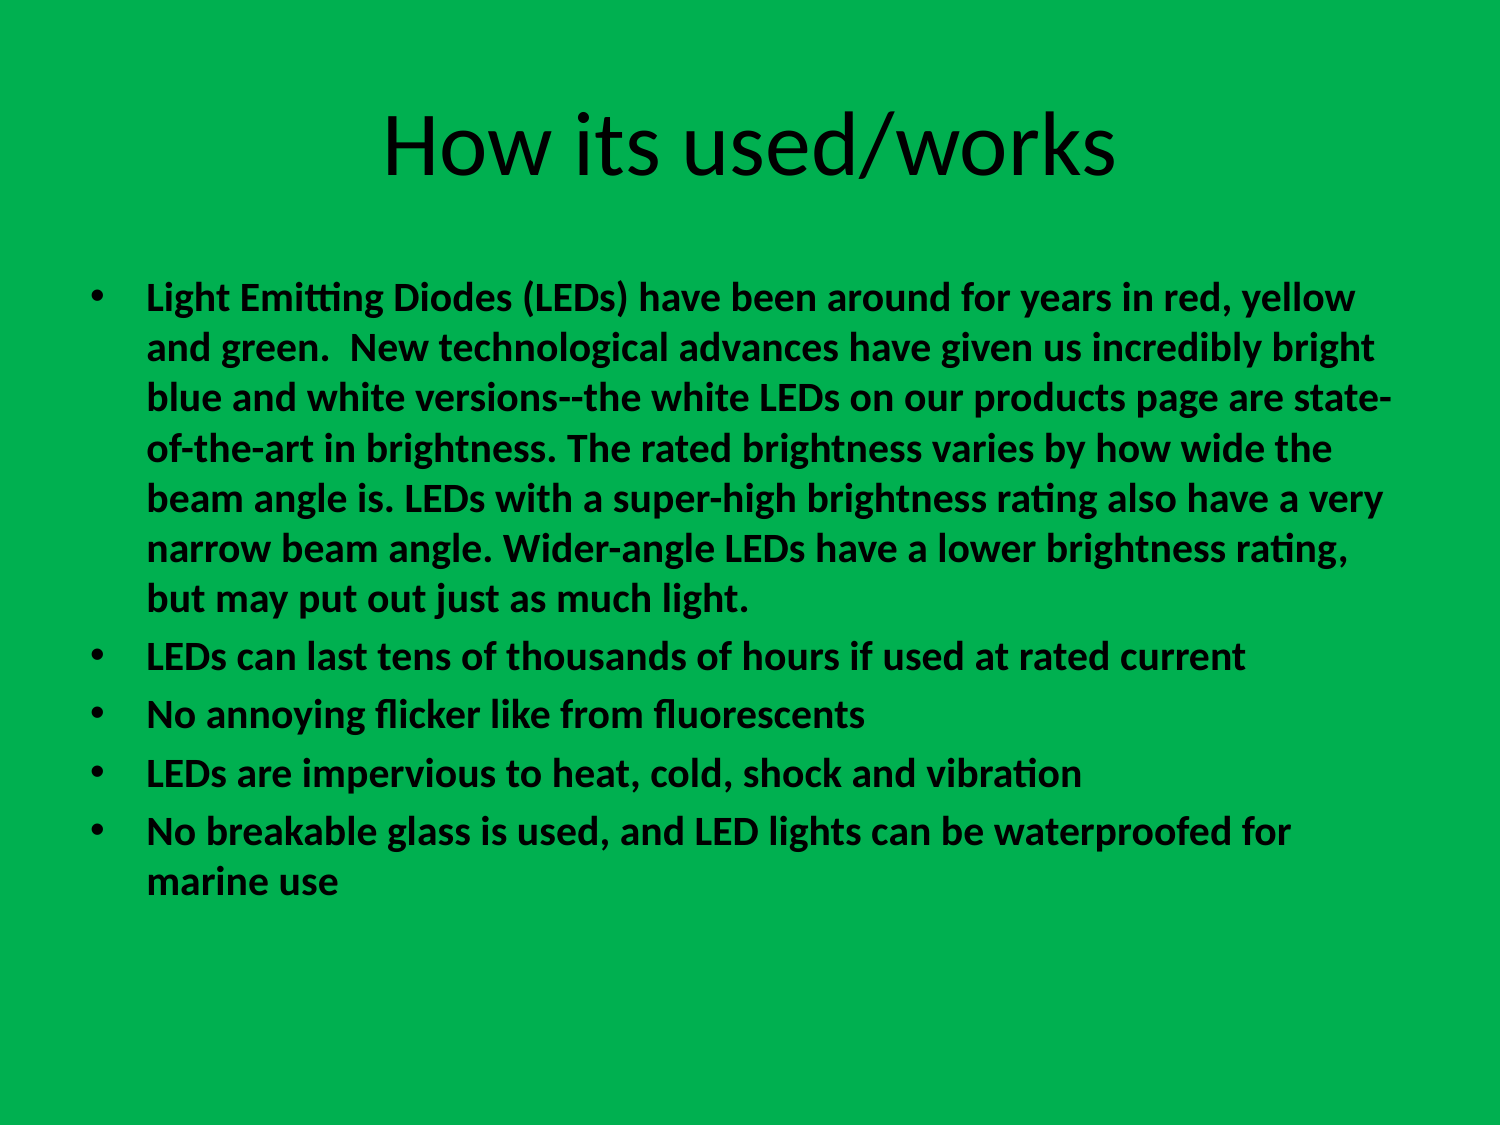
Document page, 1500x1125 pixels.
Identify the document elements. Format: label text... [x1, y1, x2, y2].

title How its used/works [75, 45, 1425, 233]
list Light Emitting Diodes (LEDs) have been around for years in red, yellow and green. New technological advances have given us incredibly bright blue and white versions--the white LEDs on our products page are state-of-the-art in brightness. The rated brightness varies by how wide the beam angle is. LEDs with a super-high brightness rating also have a very narrow beam angle. Wider-angle LEDs have a lower brightness rating, but may put out just as much light. LEDs can last tens of thousands of hours if used at rated current No annoying flicker like from fluorescents LEDs are impervious to heat, cold, shock and vibration No breakable glass is used, and LED lights can be waterproofed for marine use [75, 262, 1425, 1005]
